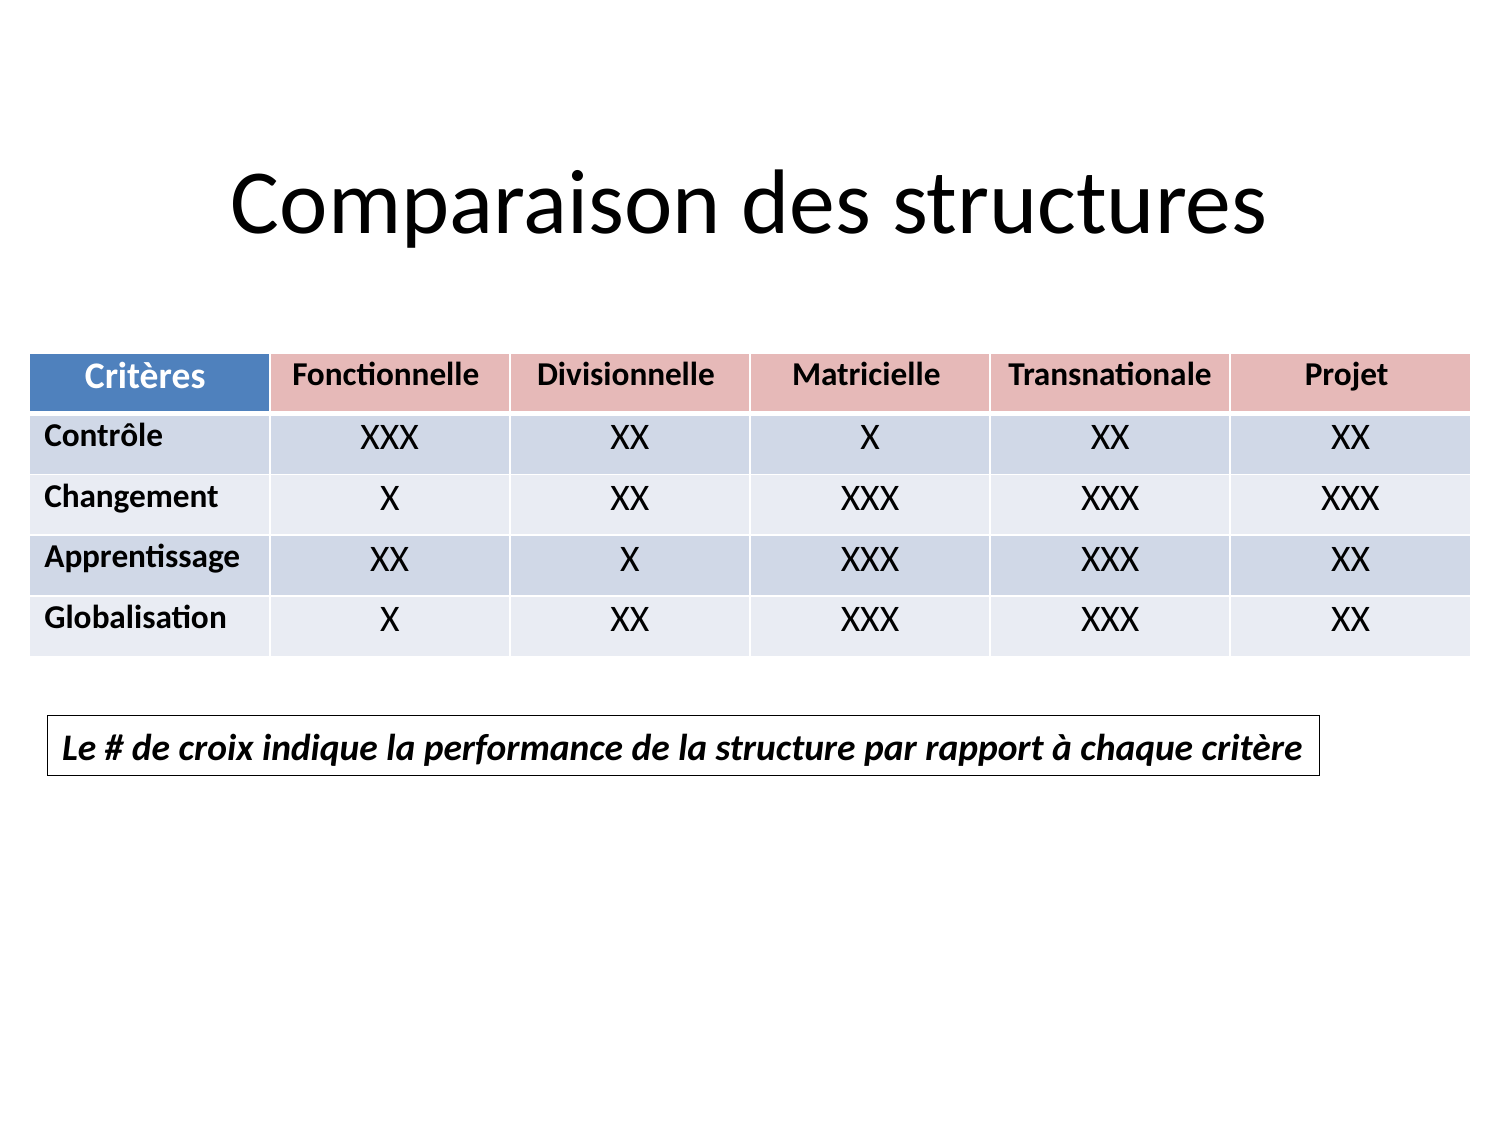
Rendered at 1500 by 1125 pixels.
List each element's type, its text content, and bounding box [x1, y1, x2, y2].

table_header Transnationale [991, 354, 1229, 411]
table_cell Changement [30, 475, 269, 534]
table_cell Contrôle [30, 416, 269, 474]
table_cell XXX [751, 597, 989, 656]
table_cell XX [271, 536, 509, 595]
table_cell XXX [991, 536, 1229, 595]
table_cell XXX [751, 536, 989, 595]
table_cell X [751, 416, 989, 474]
title Comparaison des structures [75, 103, 1425, 291]
table_cell XXX [751, 475, 989, 534]
table_cell XX [1231, 536, 1470, 595]
table_cell X [511, 536, 749, 595]
table_cell XXX [991, 597, 1229, 656]
table_header Fonctionnelle [271, 354, 509, 411]
table_cell XX [1231, 416, 1470, 474]
table_cell Globalisation [30, 597, 269, 656]
table_cell XX [511, 475, 749, 534]
table_cell X [271, 597, 509, 656]
text_box Le # de croix indique la performance de la structure par rapport à chaque critère [47, 715, 1320, 776]
table_cell XX [991, 416, 1229, 474]
table_header Divisionnelle [511, 354, 749, 411]
table_cell X [271, 475, 509, 534]
table_cell Apprentissage [30, 536, 269, 595]
table_header Matricielle [751, 354, 989, 411]
table_cell XXX [1231, 475, 1470, 534]
table_cell XX [511, 597, 749, 656]
table_cell XXX [991, 475, 1229, 534]
table_header Critères [30, 354, 269, 411]
table_cell XXX [271, 416, 509, 474]
table_cell XX [1231, 597, 1470, 656]
table_header Projet [1231, 354, 1470, 411]
table_cell XX [511, 416, 749, 474]
